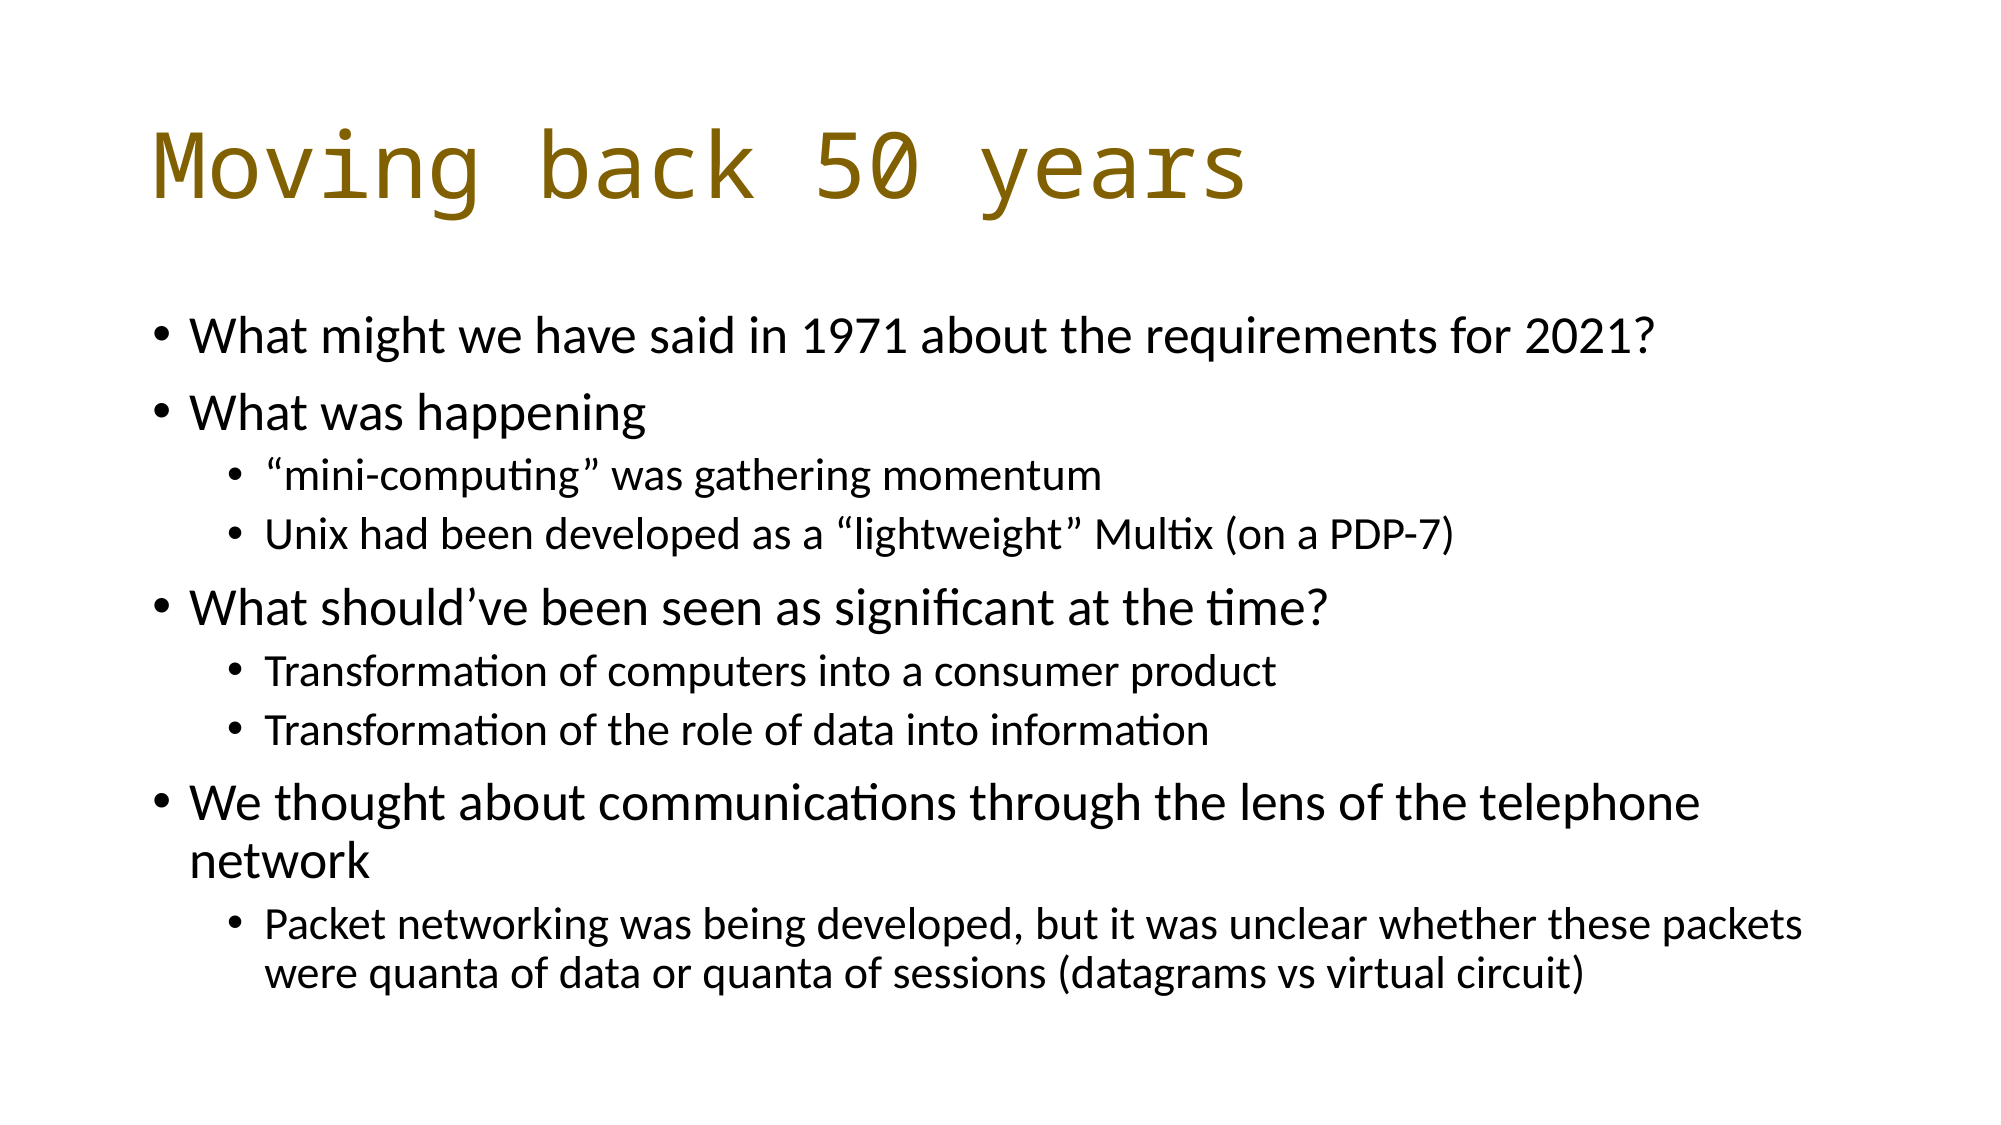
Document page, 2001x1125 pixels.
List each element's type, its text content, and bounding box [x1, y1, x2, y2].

title Moving back 50 years [137, 59, 1863, 278]
list What might we have said in 1971 about the requirements for 2021? What was happening “mini-computing” was gathering momentum Unix had been developed as a “lightweight” Multix (on a PDP-7) What should’ve been seen as significant at the time? Transformation of computers into a consumer product Transformation of the role of data into information We thought about communications through the lens of the telephone network Packet networking was being developed, but it was unclear whether these packets were quanta of data or quanta of sessions (datagrams vs virtual circuit) [137, 299, 1863, 1014]
